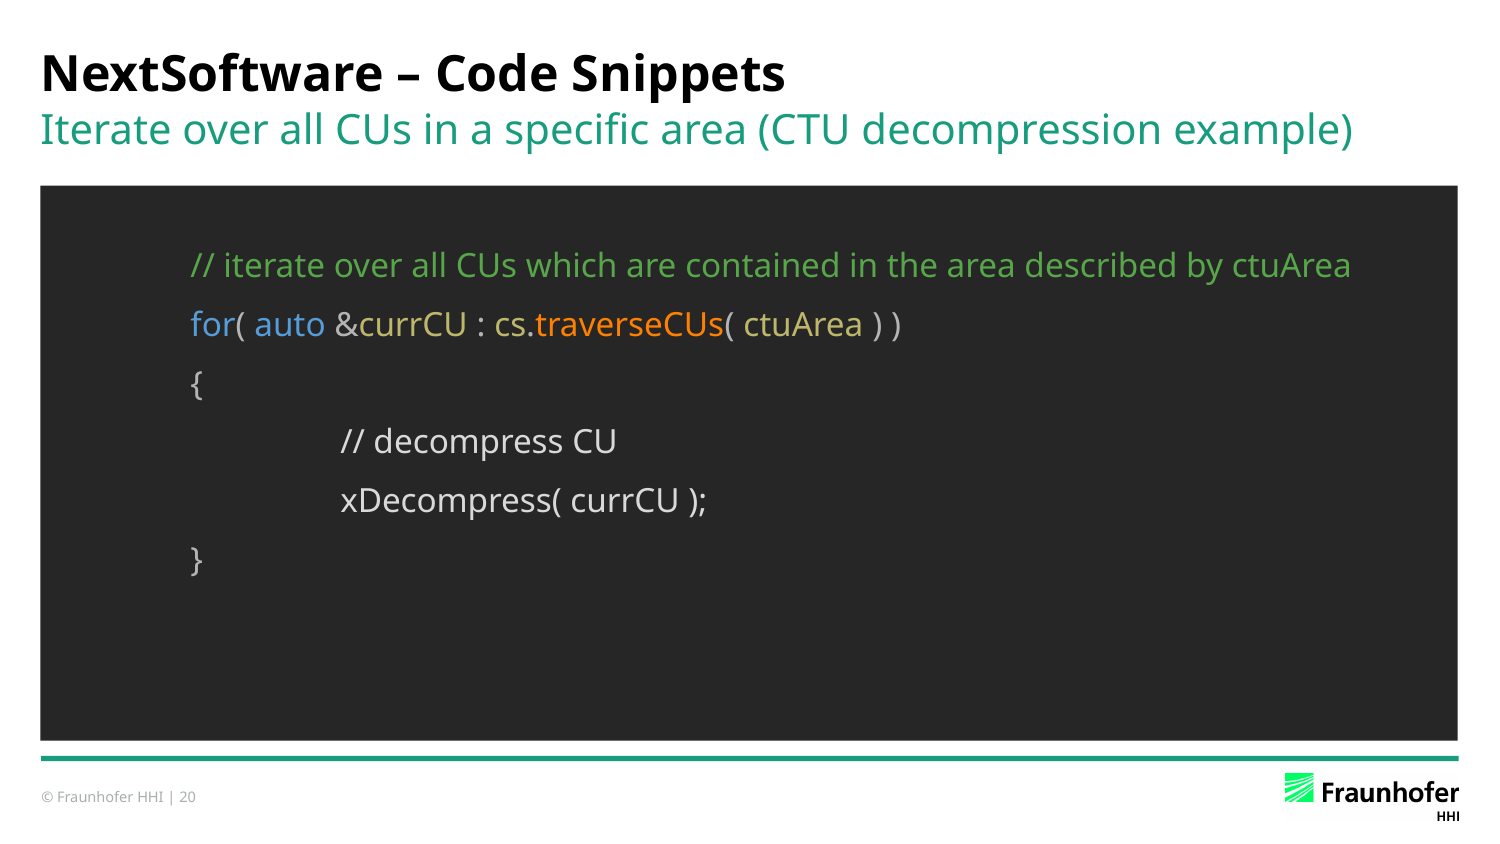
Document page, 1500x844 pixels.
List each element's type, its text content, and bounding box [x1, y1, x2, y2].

picture [1285, 773, 1459, 821]
title NextSoftware – Code Snippets [40, 41, 1458, 102]
list // iterate over all CUs which are contained in the area described by ctuArea for( auto &currCU : cs.traverseCUs( ctuArea ) ) { // decompress CU xDecompress( currCU ); } [40, 185, 1458, 741]
list Iterate over all CUs in a specific area (CTU decompression example) [40, 102, 1458, 164]
